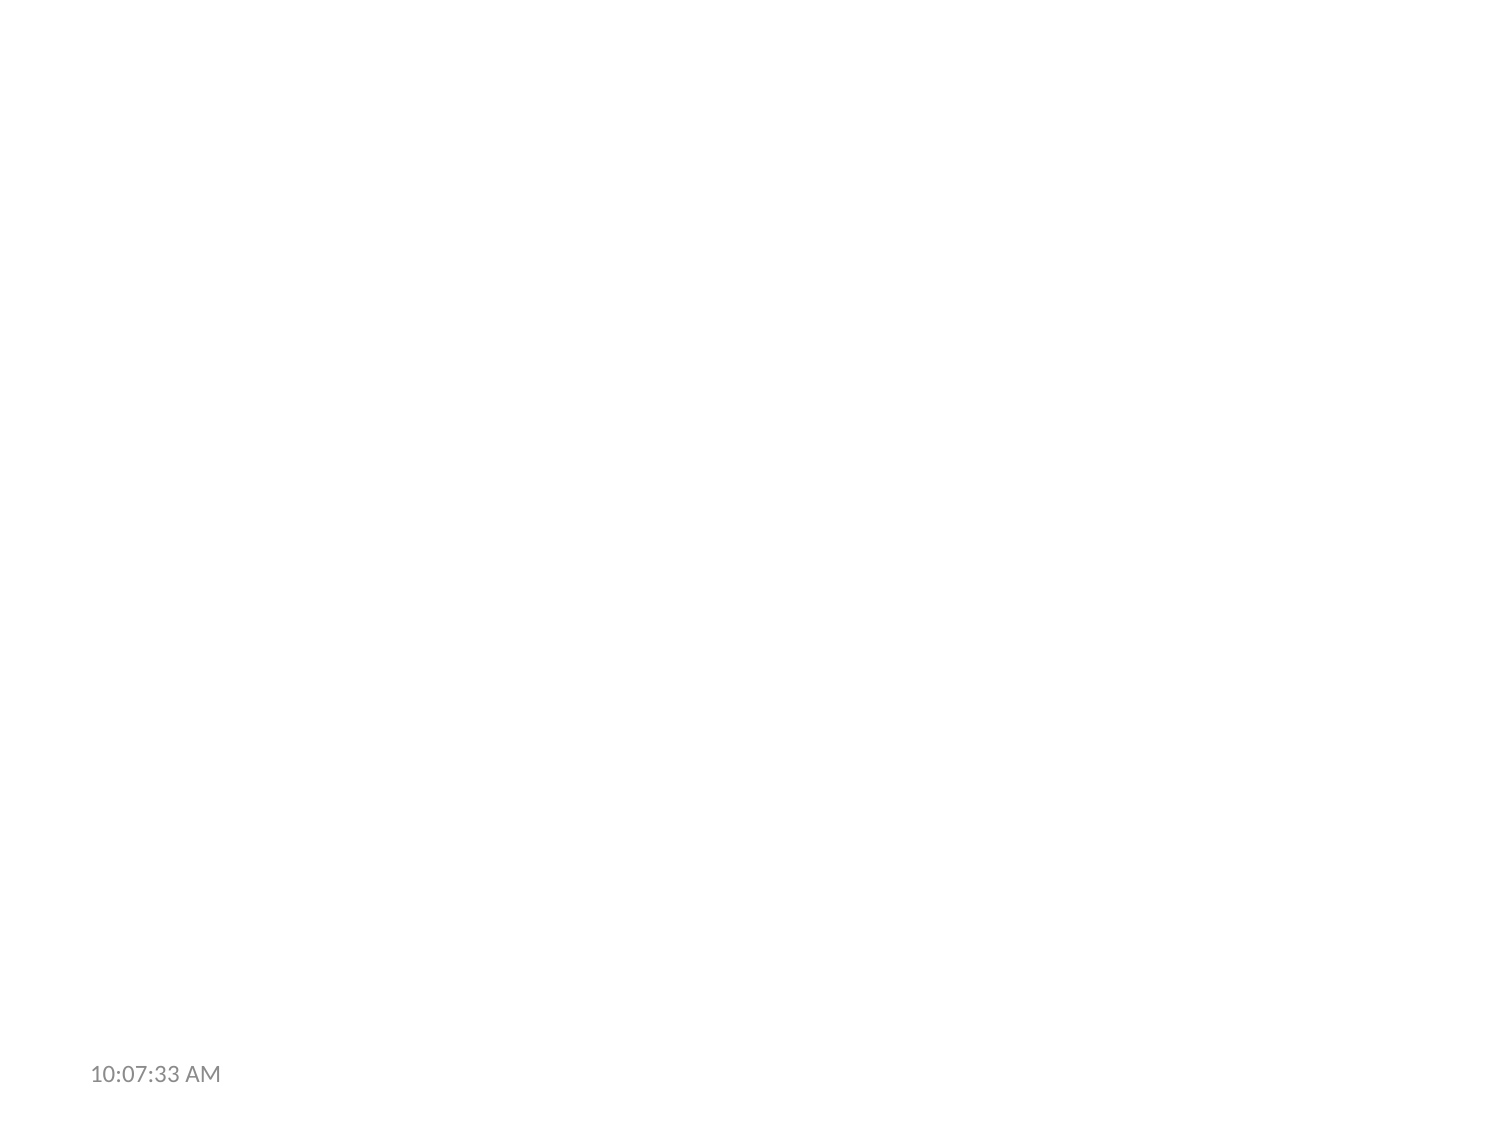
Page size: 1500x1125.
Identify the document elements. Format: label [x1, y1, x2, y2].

slide_number [75, 1042, 425, 1103]
